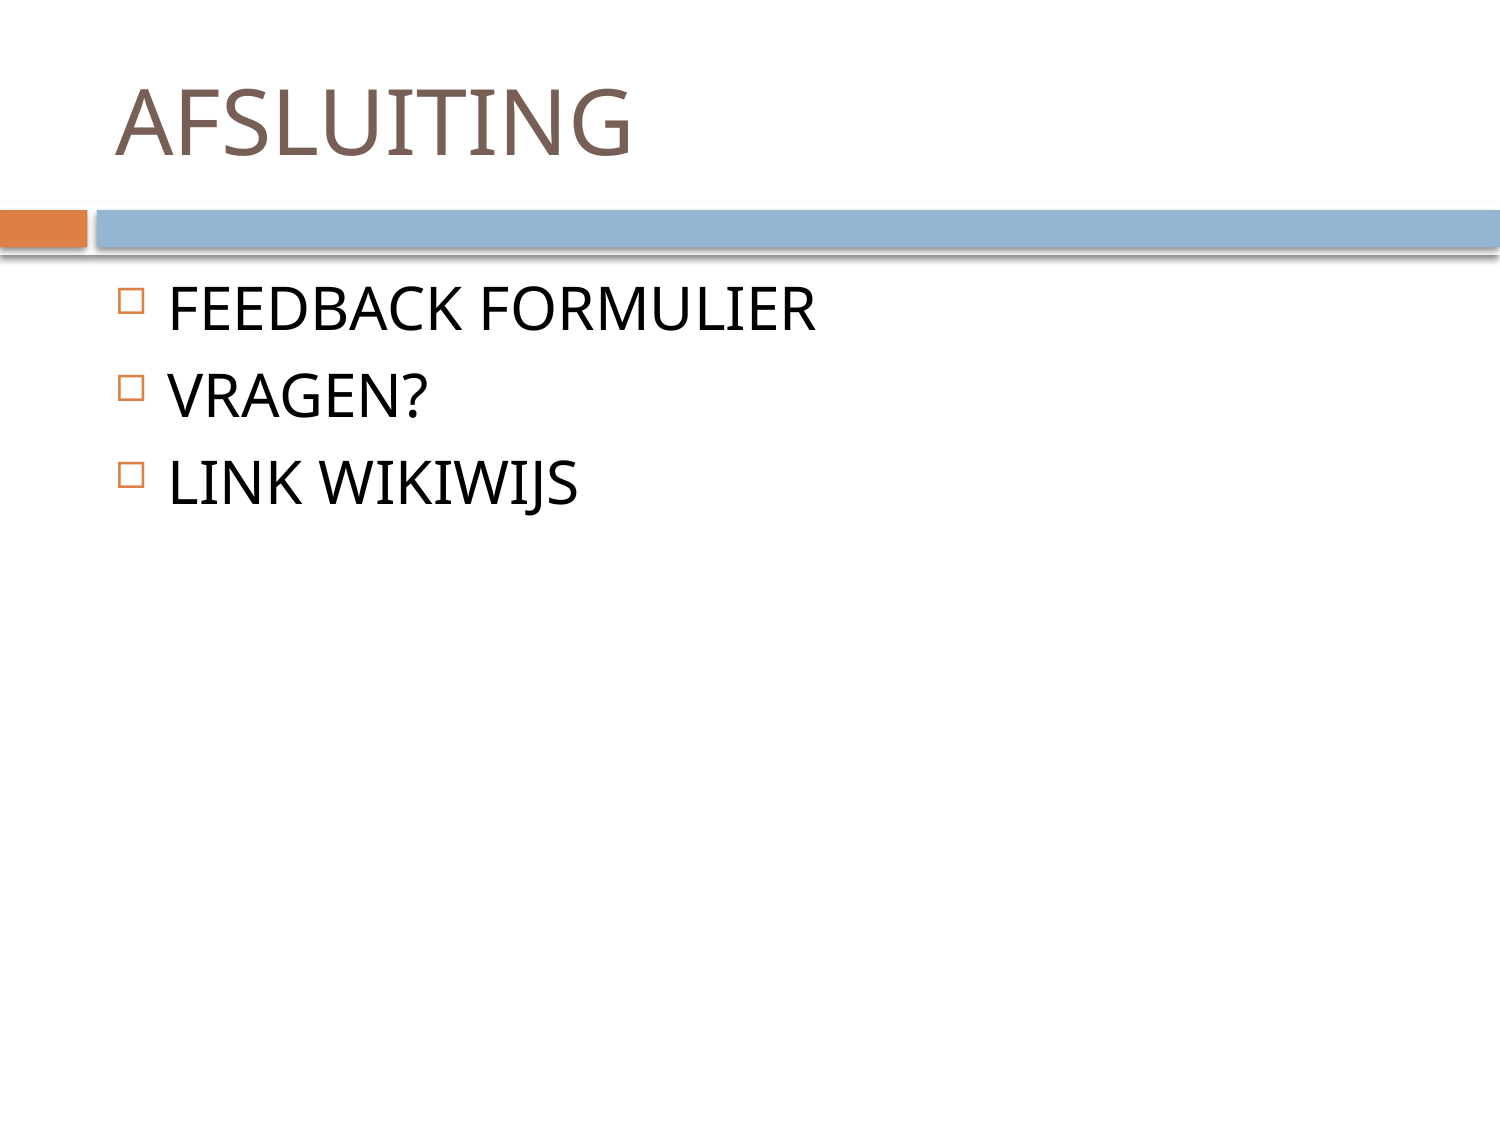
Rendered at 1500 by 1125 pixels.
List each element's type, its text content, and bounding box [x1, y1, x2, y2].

title AFSLUITING [100, 37, 1438, 200]
list FEEDBACK FORMULIER VRAGEN? LINK WIKIWIJS [100, 262, 1438, 1000]
